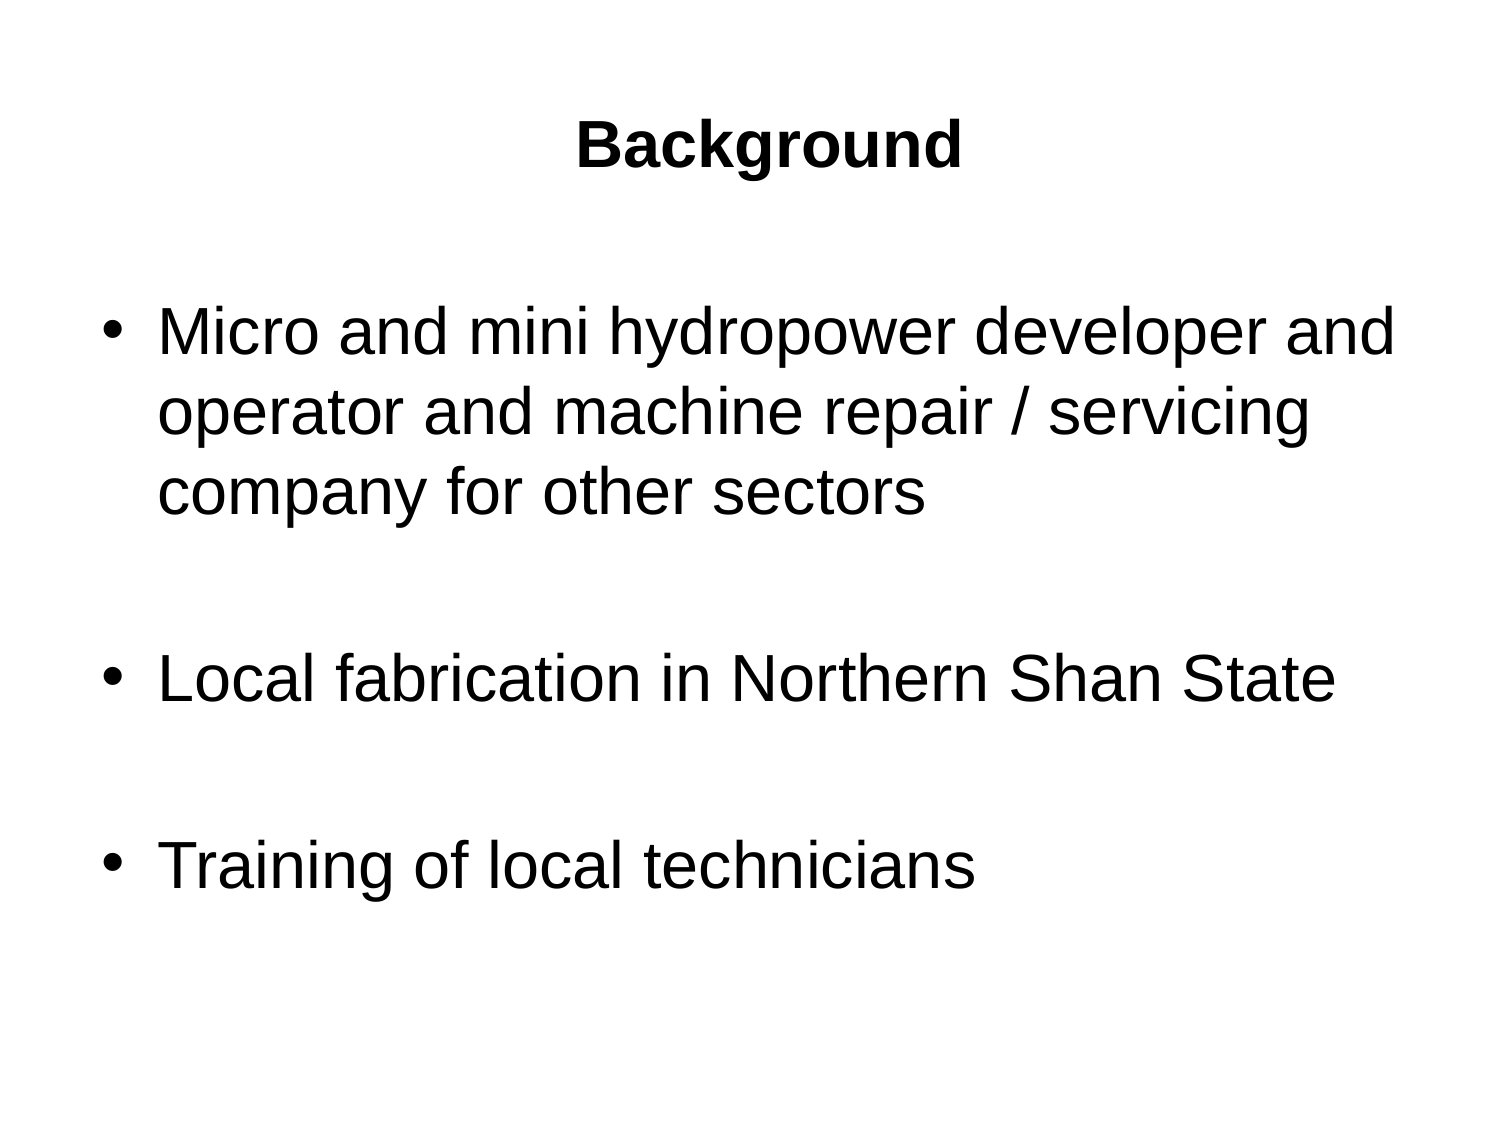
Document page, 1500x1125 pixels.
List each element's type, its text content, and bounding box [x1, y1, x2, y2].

list Background Micro and mini hydropower developer and operator and machine repair / servicing company for other sectors Local fabrication in Northern Shan State Training of local technicians [86, 0, 1454, 1125]
